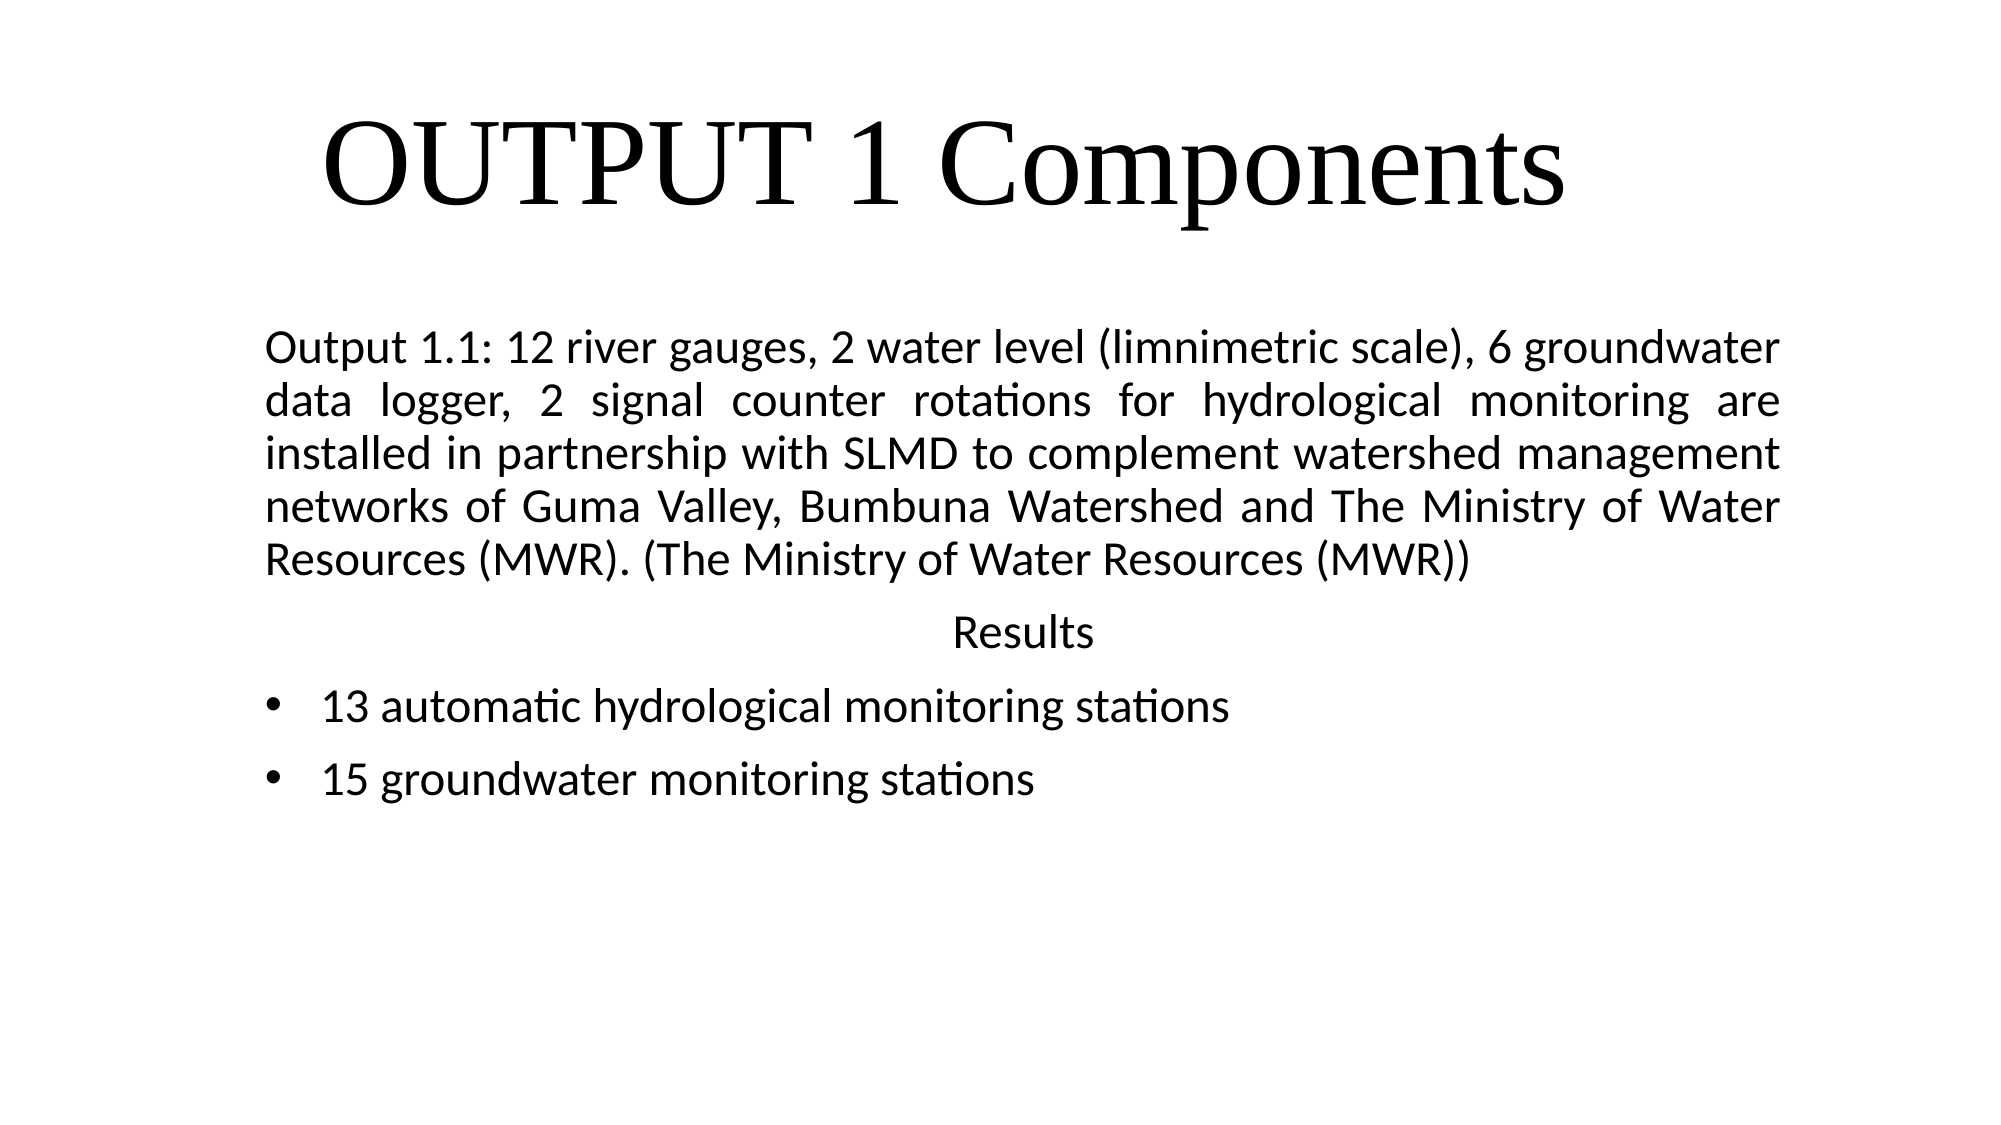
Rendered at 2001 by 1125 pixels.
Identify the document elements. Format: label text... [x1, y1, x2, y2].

subtitle Output 1.1: 12 river gauges, 2 water level (limnimetric scale), 6 groundwater data logger, 2 signal counter rotations for hydrological monitoring are installed in partnership with SLMD to complement watershed management networks of Guma Valley, Bumbuna Watershed and The Ministry of Water Resources (MWR). (The Ministry of Water Resources (MWR)) Results 13 automatic hydrological monitoring stations 15 groundwater monitoring stations [249, 314, 1798, 863]
title OUTPUT 1 Components [195, 84, 1696, 240]
